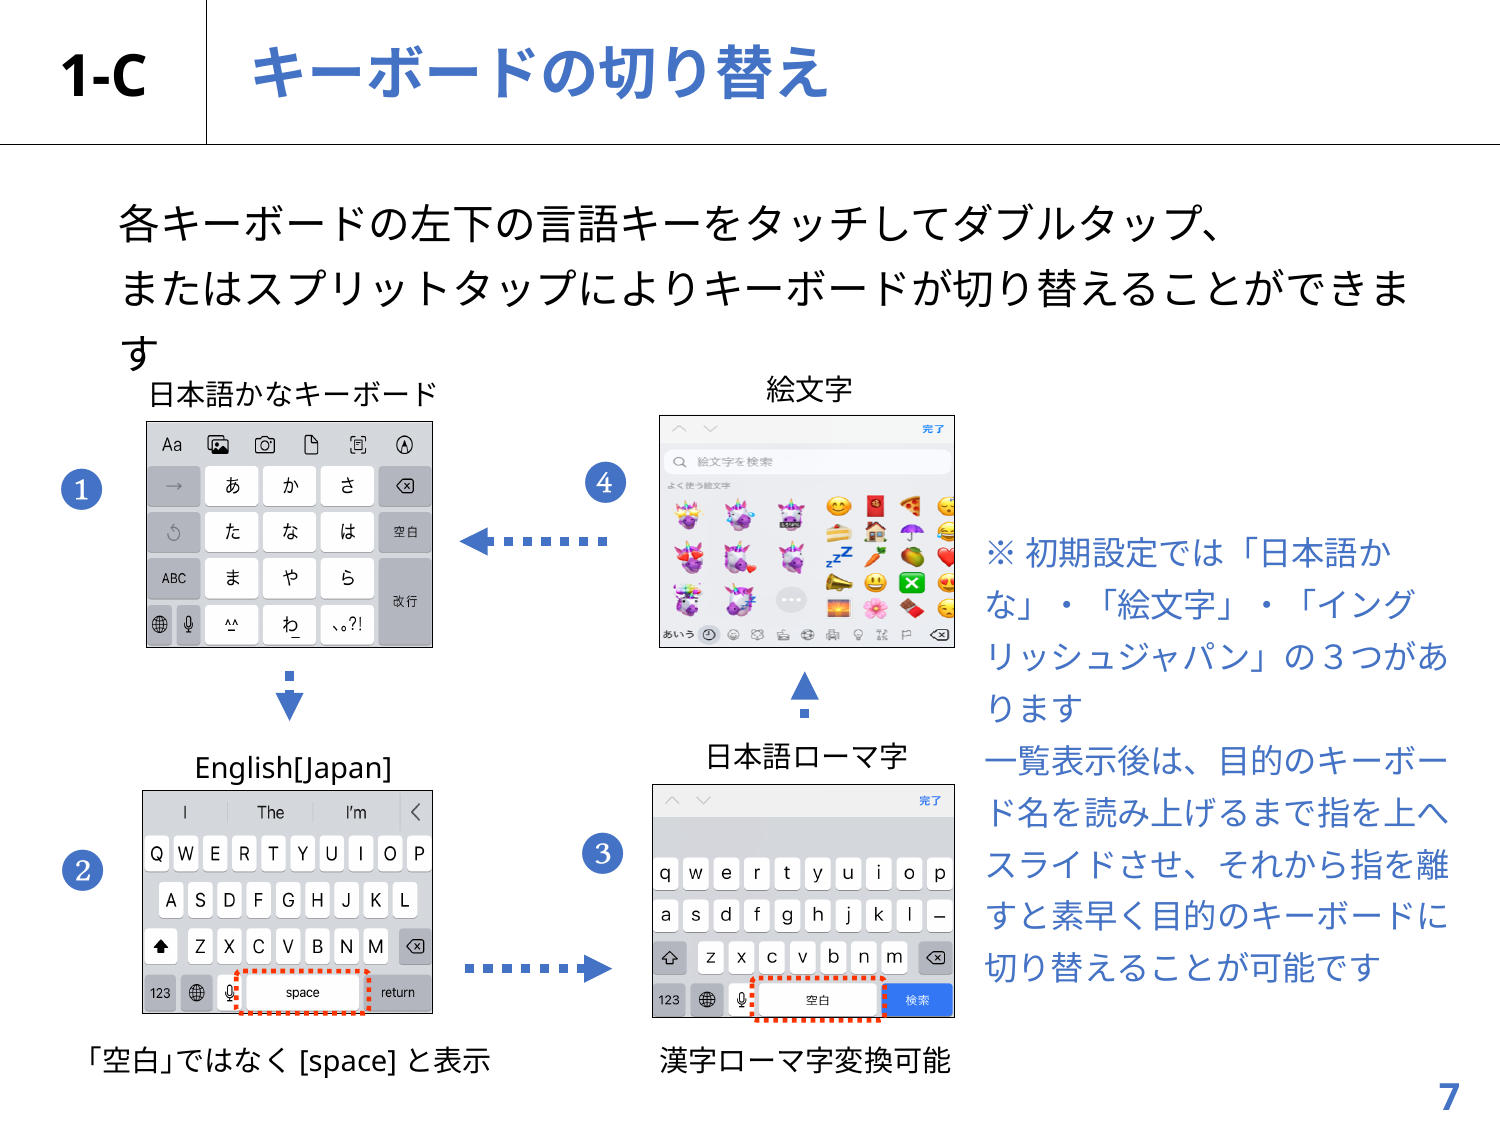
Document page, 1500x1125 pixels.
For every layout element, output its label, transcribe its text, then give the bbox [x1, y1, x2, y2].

text_box ❷ [44, 798, 142, 911]
text_box 漢字ローマ字変換可能 [622, 1024, 990, 1085]
picture [652, 784, 955, 1018]
picture [146, 421, 433, 648]
text_box ｢空白｣ではなく[space]と表示 [68, 1024, 511, 1085]
text_box ❸ [564, 780, 659, 894]
title 1-C [0, 0, 207, 147]
text_box 日本語ローマ字 [673, 720, 940, 781]
text_box 日本語かなキーボード [110, 358, 477, 419]
text_box 絵文字 [744, 353, 876, 414]
picture [142, 790, 433, 1014]
text_box ※初期設定では「日本語かな」・「絵文字」・「イングリッシュジャパン」の３つがあります 一覧表示後は、目的のキーボード名を読み上げるまで指を上へスライドさせ、それから指を離すと素早く目的のキーボードに切り替えることが可能です [978, 513, 1487, 995]
text_box [751, 1018, 885, 1022]
text_box 各キーボードの左下の言語キーをタッチしてダブルタップ、 またはスプリットタップによりキーボードが切り替えることができます [103, 175, 1442, 321]
text_box キーボードの切り替え [230, 24, 1459, 119]
text_box 7 [1402, 1065, 1497, 1125]
text_box ❶ [44, 416, 142, 530]
picture [659, 414, 955, 648]
text_box ❹ [567, 410, 653, 523]
text_box English[Japan] [139, 731, 448, 792]
